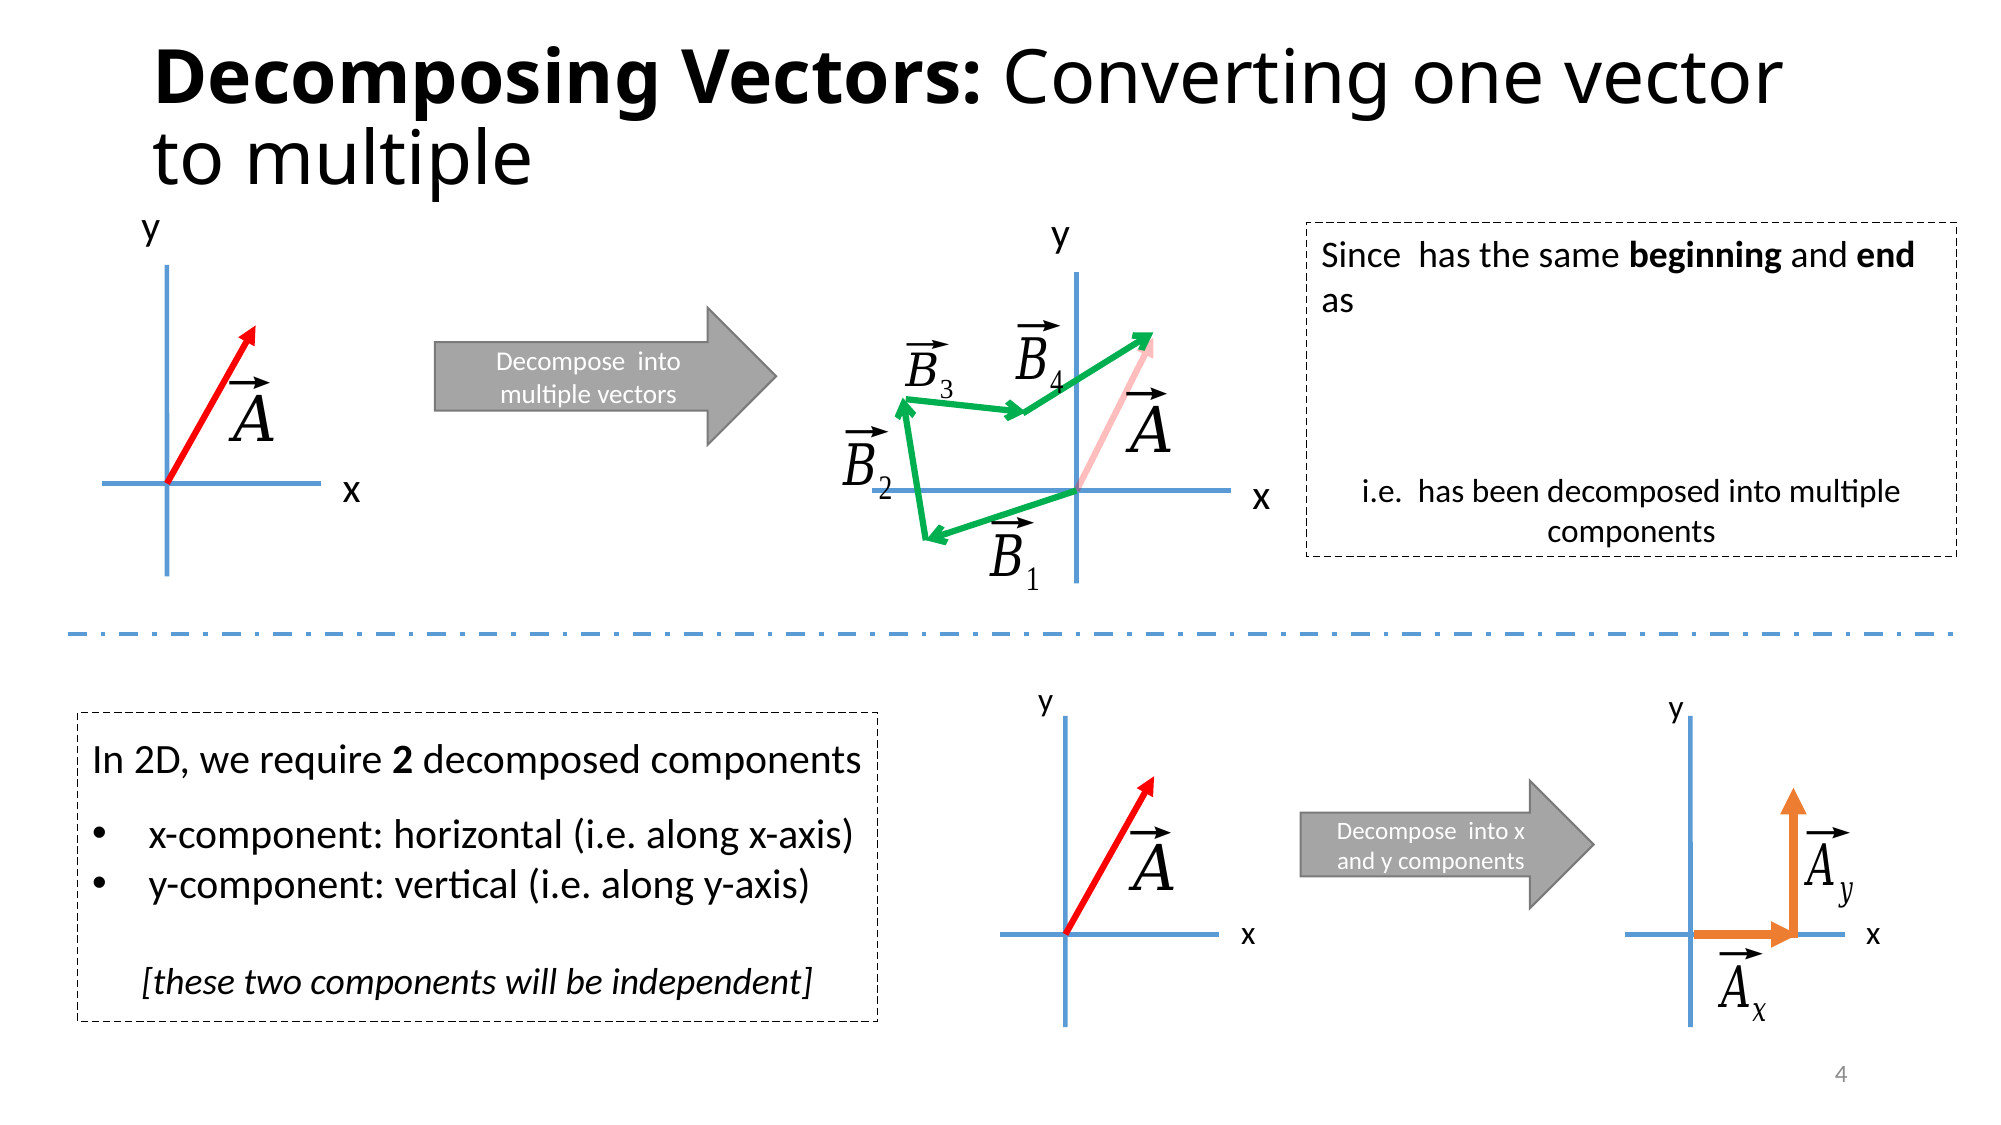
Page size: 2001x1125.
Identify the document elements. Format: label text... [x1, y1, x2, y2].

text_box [999, 667, 1904, 1030]
text_box In 2D, we require 2 decomposed components x-component: horizontal (i.e. along x-axis) y-component: vertical (i.e. along y-axis) [these two components will be independent] [77, 712, 878, 1022]
slide_number 4 [1745, 1042, 1863, 1103]
title Decomposing Vectors: Converting one vector to multiple [137, 45, 1863, 193]
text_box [841, 194, 1290, 599]
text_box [101, 187, 380, 577]
